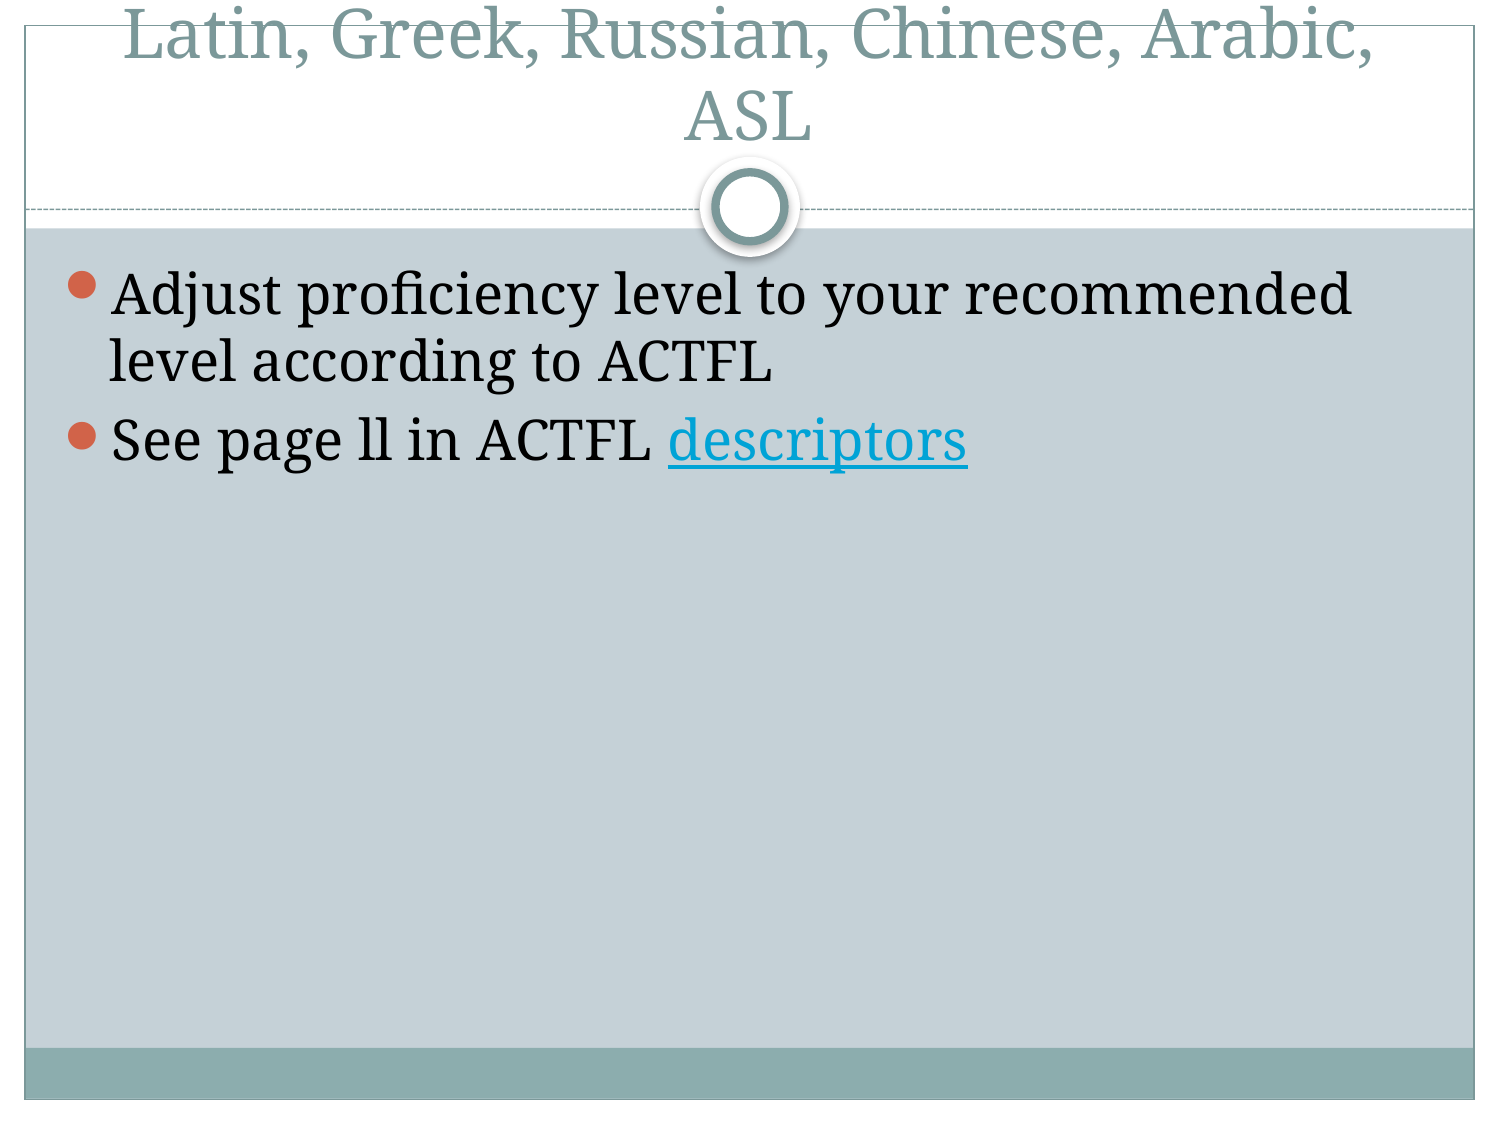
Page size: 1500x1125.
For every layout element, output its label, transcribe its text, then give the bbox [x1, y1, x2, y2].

title Latin, Greek, Russian, Chinese, Arabic, ASL [49, 37, 1450, 162]
list Adjust proficiency level to your recommended level according to ACTFL See page ll in ACTFL descriptors [49, 250, 1445, 1001]
